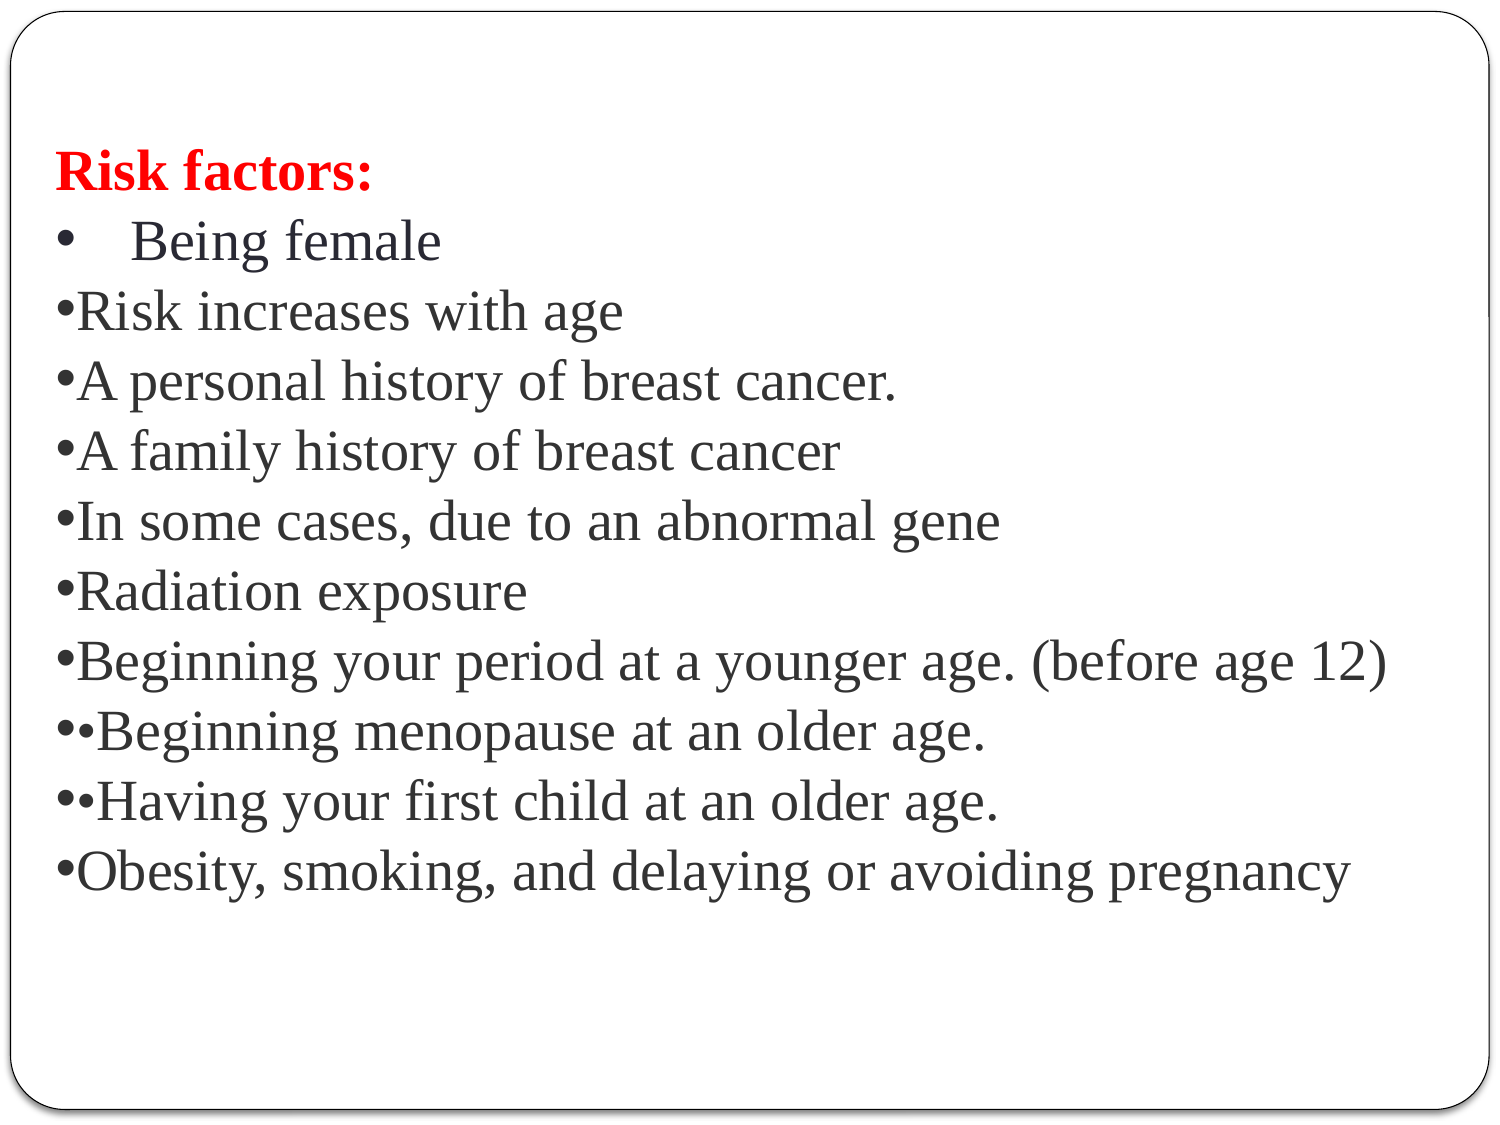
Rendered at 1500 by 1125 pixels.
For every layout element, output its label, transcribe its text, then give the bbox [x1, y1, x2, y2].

text_box Risk factors: Being female Risk increases with age A personal history of breast cancer. A family history of breast cancer In some cases, due to an abnormal gene Radiation exposure Beginning your period at a younger age. (before age 12) •Beginning menopause at an older age. •Having your first child at an older age. Obesity, smoking, and delaying or avoiding pregnancy [40, 125, 1416, 910]
